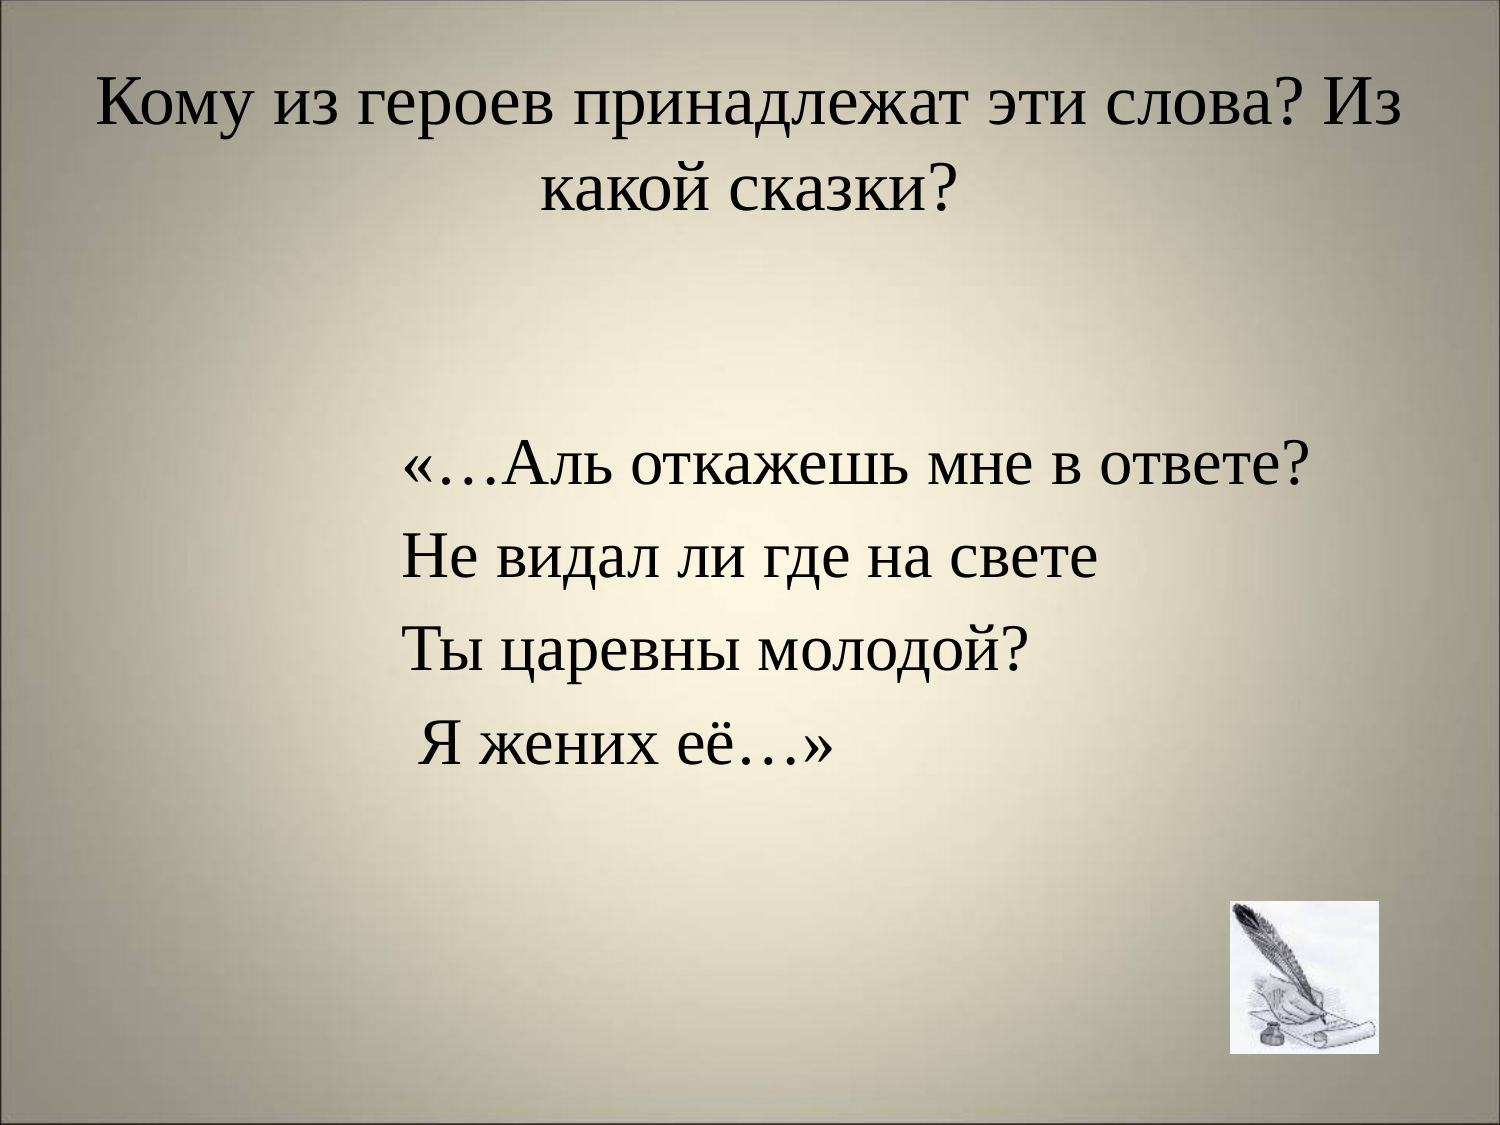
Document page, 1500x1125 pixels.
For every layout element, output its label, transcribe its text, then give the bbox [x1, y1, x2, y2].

title Кому из героев принадлежат эти слова? Из какой сказки? [74, 44, 1426, 233]
list «…Аль откажешь мне в ответе? Не видал ли где на свете Ты царевны молодой? Я жених её…» [386, 409, 1426, 1006]
picture [0, 0, 1500, 1125]
